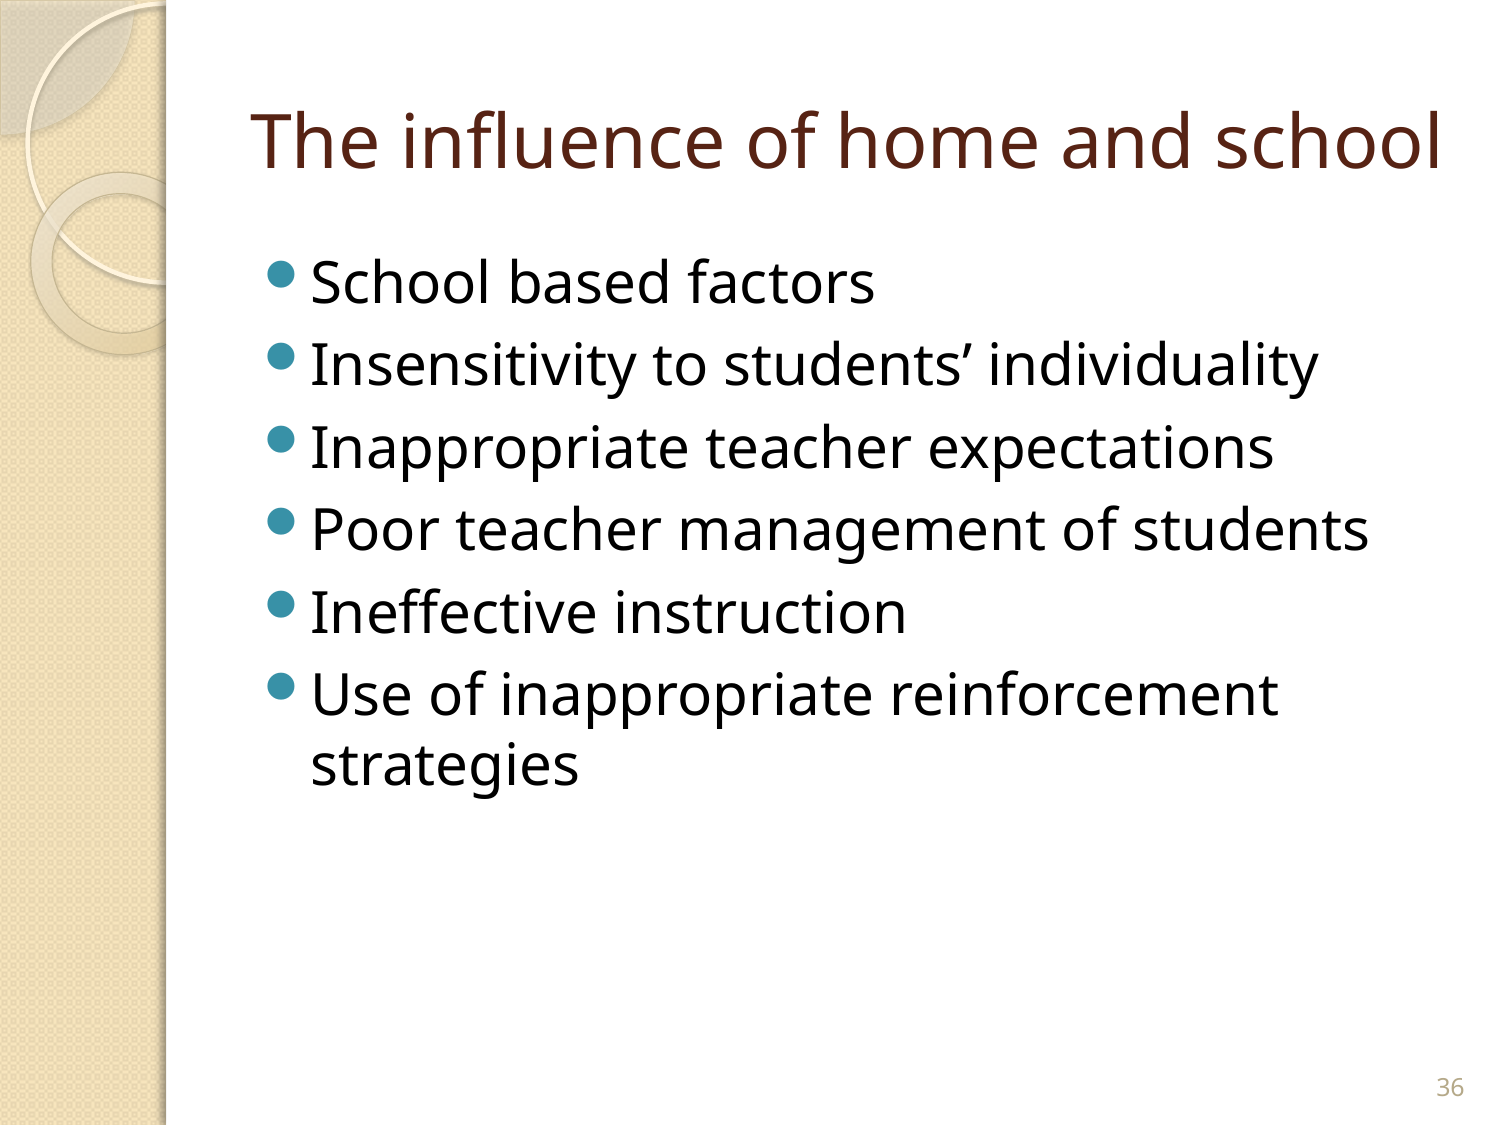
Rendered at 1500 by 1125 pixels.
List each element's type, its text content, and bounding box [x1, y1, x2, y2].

slide_number 36 [1413, 1034, 1488, 1113]
list School based factors Insensitivity to students’ individuality Inappropriate teacher expectations Poor teacher management of students Ineffective instruction Use of inappropriate reinforcement strategies [235, 237, 1466, 1025]
title The influence of home and school [235, 45, 1466, 233]
